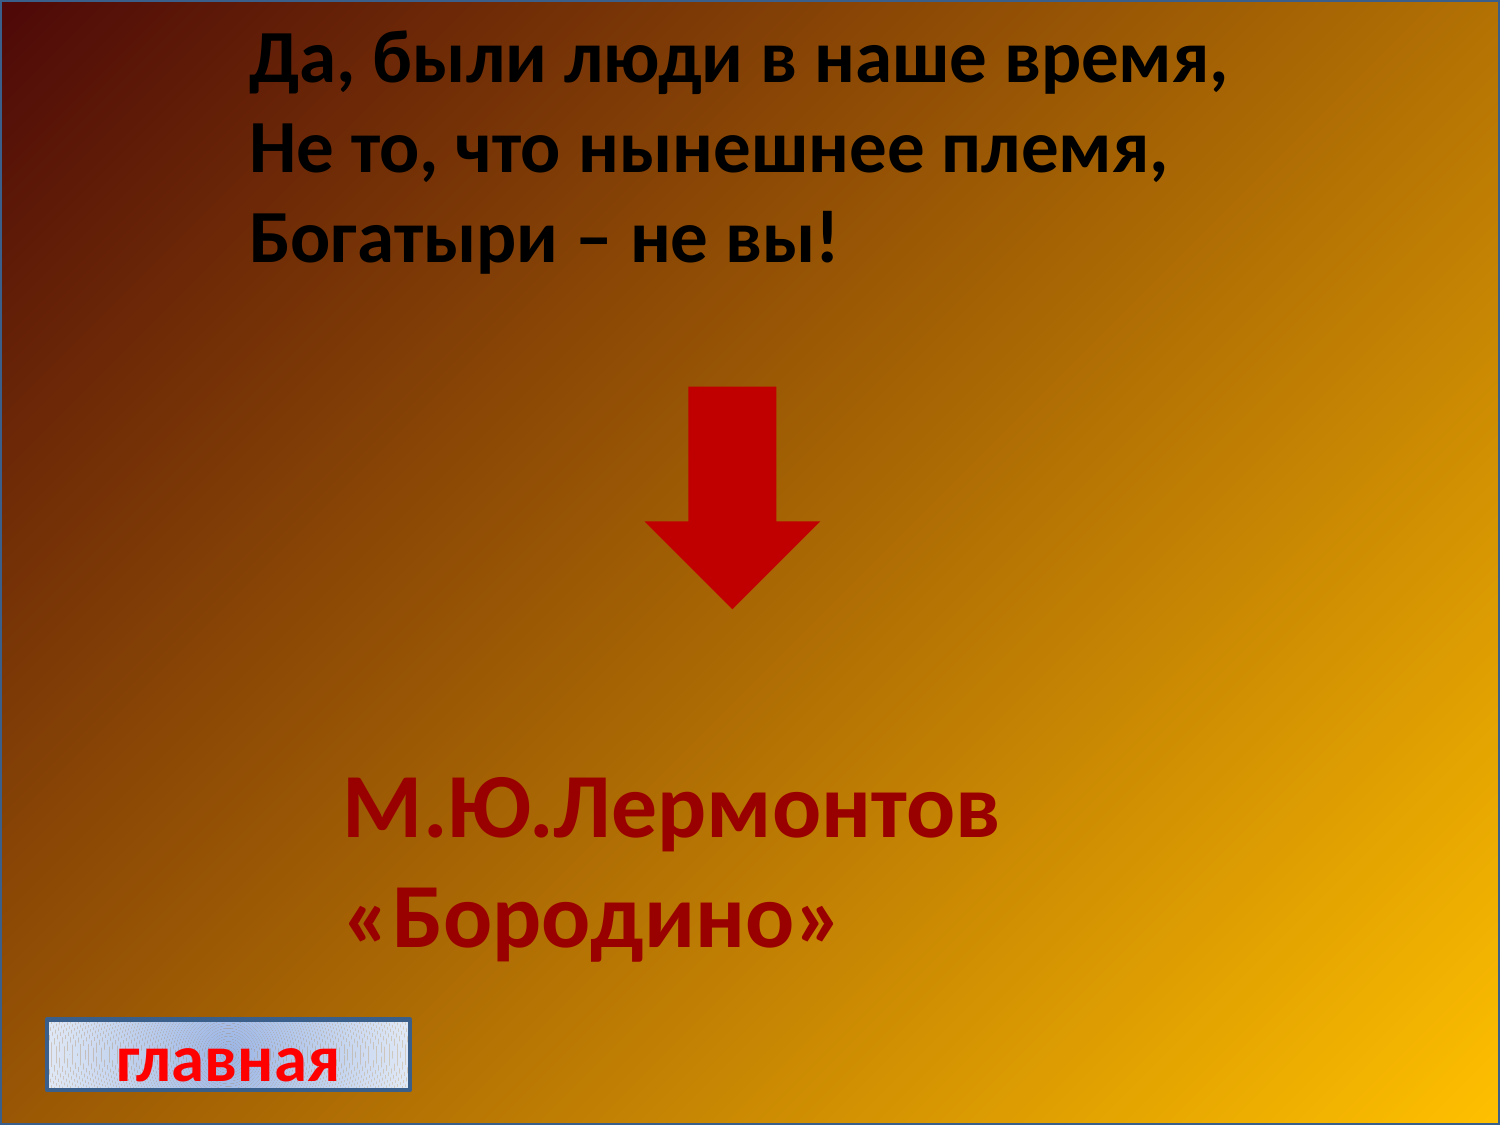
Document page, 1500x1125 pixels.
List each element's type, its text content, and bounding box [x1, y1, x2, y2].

text_box главная [45, 1017, 412, 1092]
text_box [0, 0, 1500, 1125]
text_box Да, были люди в наше время, Не то, что нынешнее племя, Богатыри – не вы! [234, 0, 1278, 330]
text_box [642, 384, 823, 612]
text_box М.Ю.Лермонтов «Бородино» [328, 738, 1196, 973]
